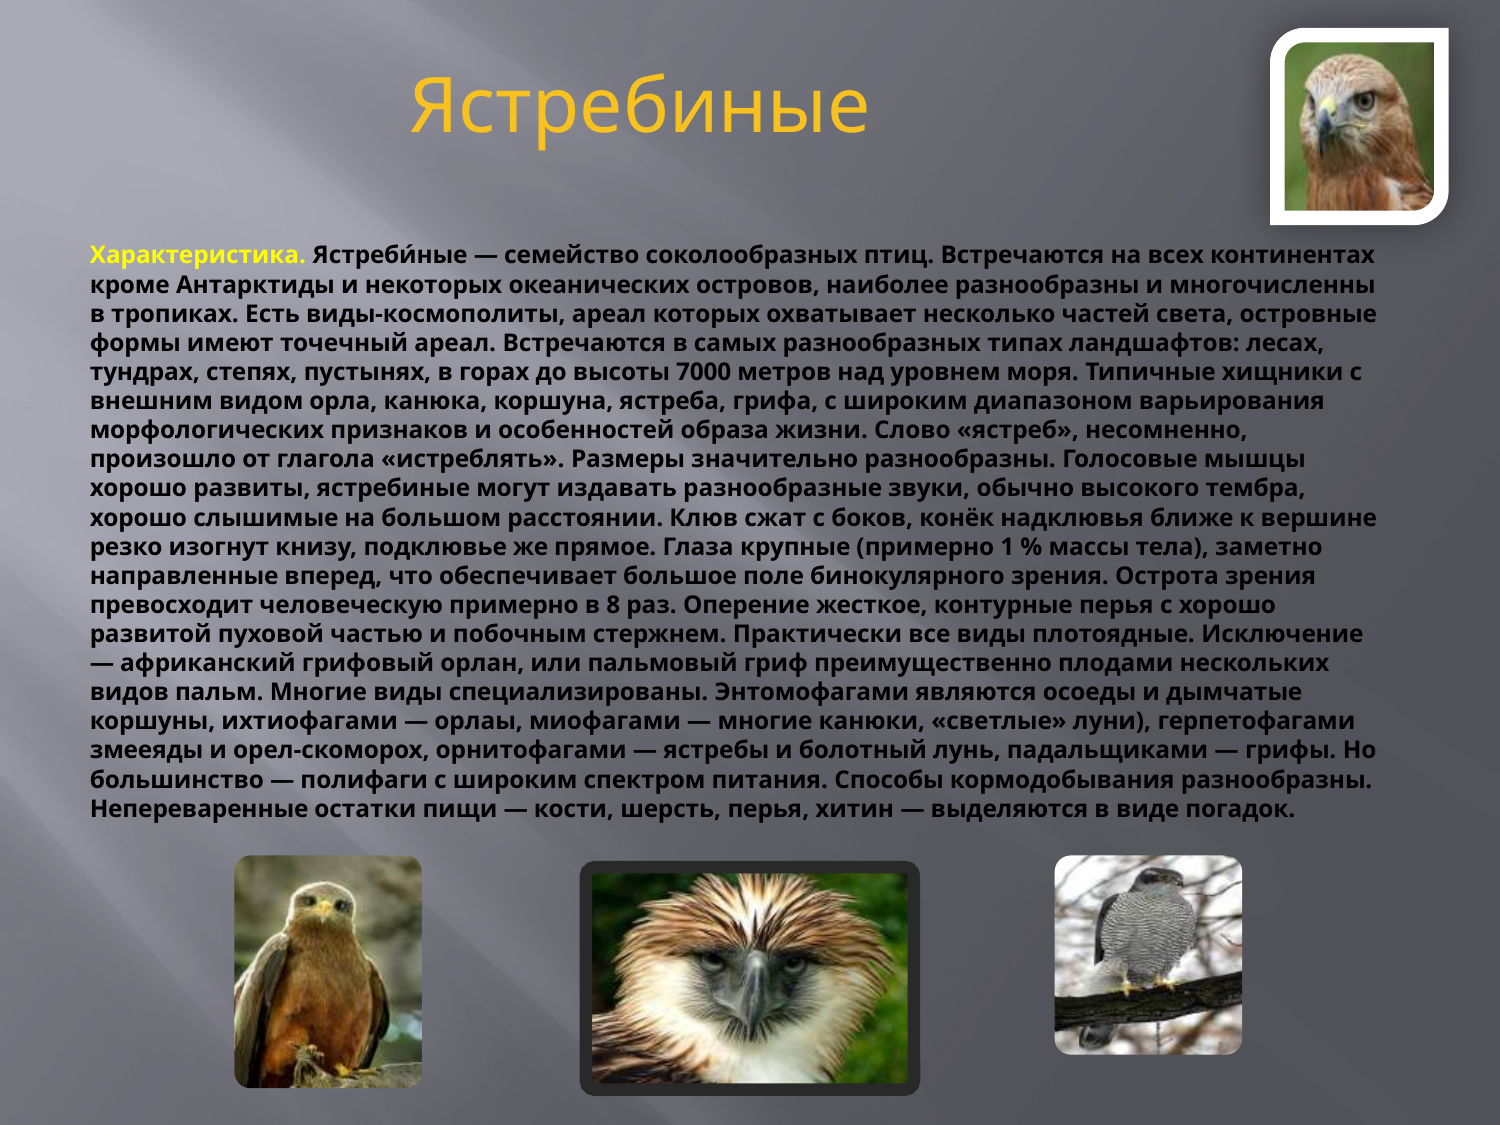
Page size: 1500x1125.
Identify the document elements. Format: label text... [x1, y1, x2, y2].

picture [1277, 34, 1442, 219]
picture [1054, 855, 1243, 1055]
picture [234, 855, 423, 1089]
title Ястребиные Характеристика. Ястреби́ные — семейство соколообразных птиц. Встречаются на всех континентах кроме Антарктиды и некоторых океанических островов, наиболее разнообразны и многочисленны в тропиках. Есть виды-космополиты, ареал которых охватывает несколько частей света, островные формы имеют точечный ареал. Встречаются в самых разнообразных типах ландшафтов: лесах, тундрах, степях, пустынях, в горах до высоты 7000 метров над уровнем моря. Типичные хищники с внешним видом орла, канюка, коршуна, ястреба, грифа, с широким диапазоном варьирования морфологических признаков и особенностей образа жизни. Слово «ястреб», несомненно, произошло от глагола «истреблять». Размеры значительно разнообразны. Голосовые мышцы хорошо развиты, ястребиные могут издавать разнообразные звуки, обычно высокого тембра, хорошо слышимые на большом расстоянии. Клюв сжат с боков, конёк надклювья ближе к вершине резко изогнут книзу, подклювье же прямое. Глаза крупные (примерно 1 % массы тела), заметно направленные вперед, что обеспечивает большое поле бинокулярного зрения. Острота зрения превосходит человеческую примерно в 8 раз. Оперение жесткое, контурные перья с хорошо развитой пуховой частью и побочным стержнем. Практически все виды плотоядные. Исключение — африканский грифовый орлан, или пальмовый гриф преимущественно плодами нескольких видов пальм. Многие виды специализированы. Энтомофагами являются осоеды и дымчатые коршуны, ихтиофагами — орлаы, миофагами — многие канюки, «светлые» луни), герпетофагами змееяды и орел-скоморох, орнитофагами — ястребы и болотный лунь, падальщиками — грифы. Но большинство — полифаги с широким спектром питания. Способы кормодобывания разнообразны. Непереваренные остатки пищи — кости, шерсть, перья, хитин — выделяются в виде погадок. [75, 45, 1407, 832]
picture [585, 866, 915, 1090]
